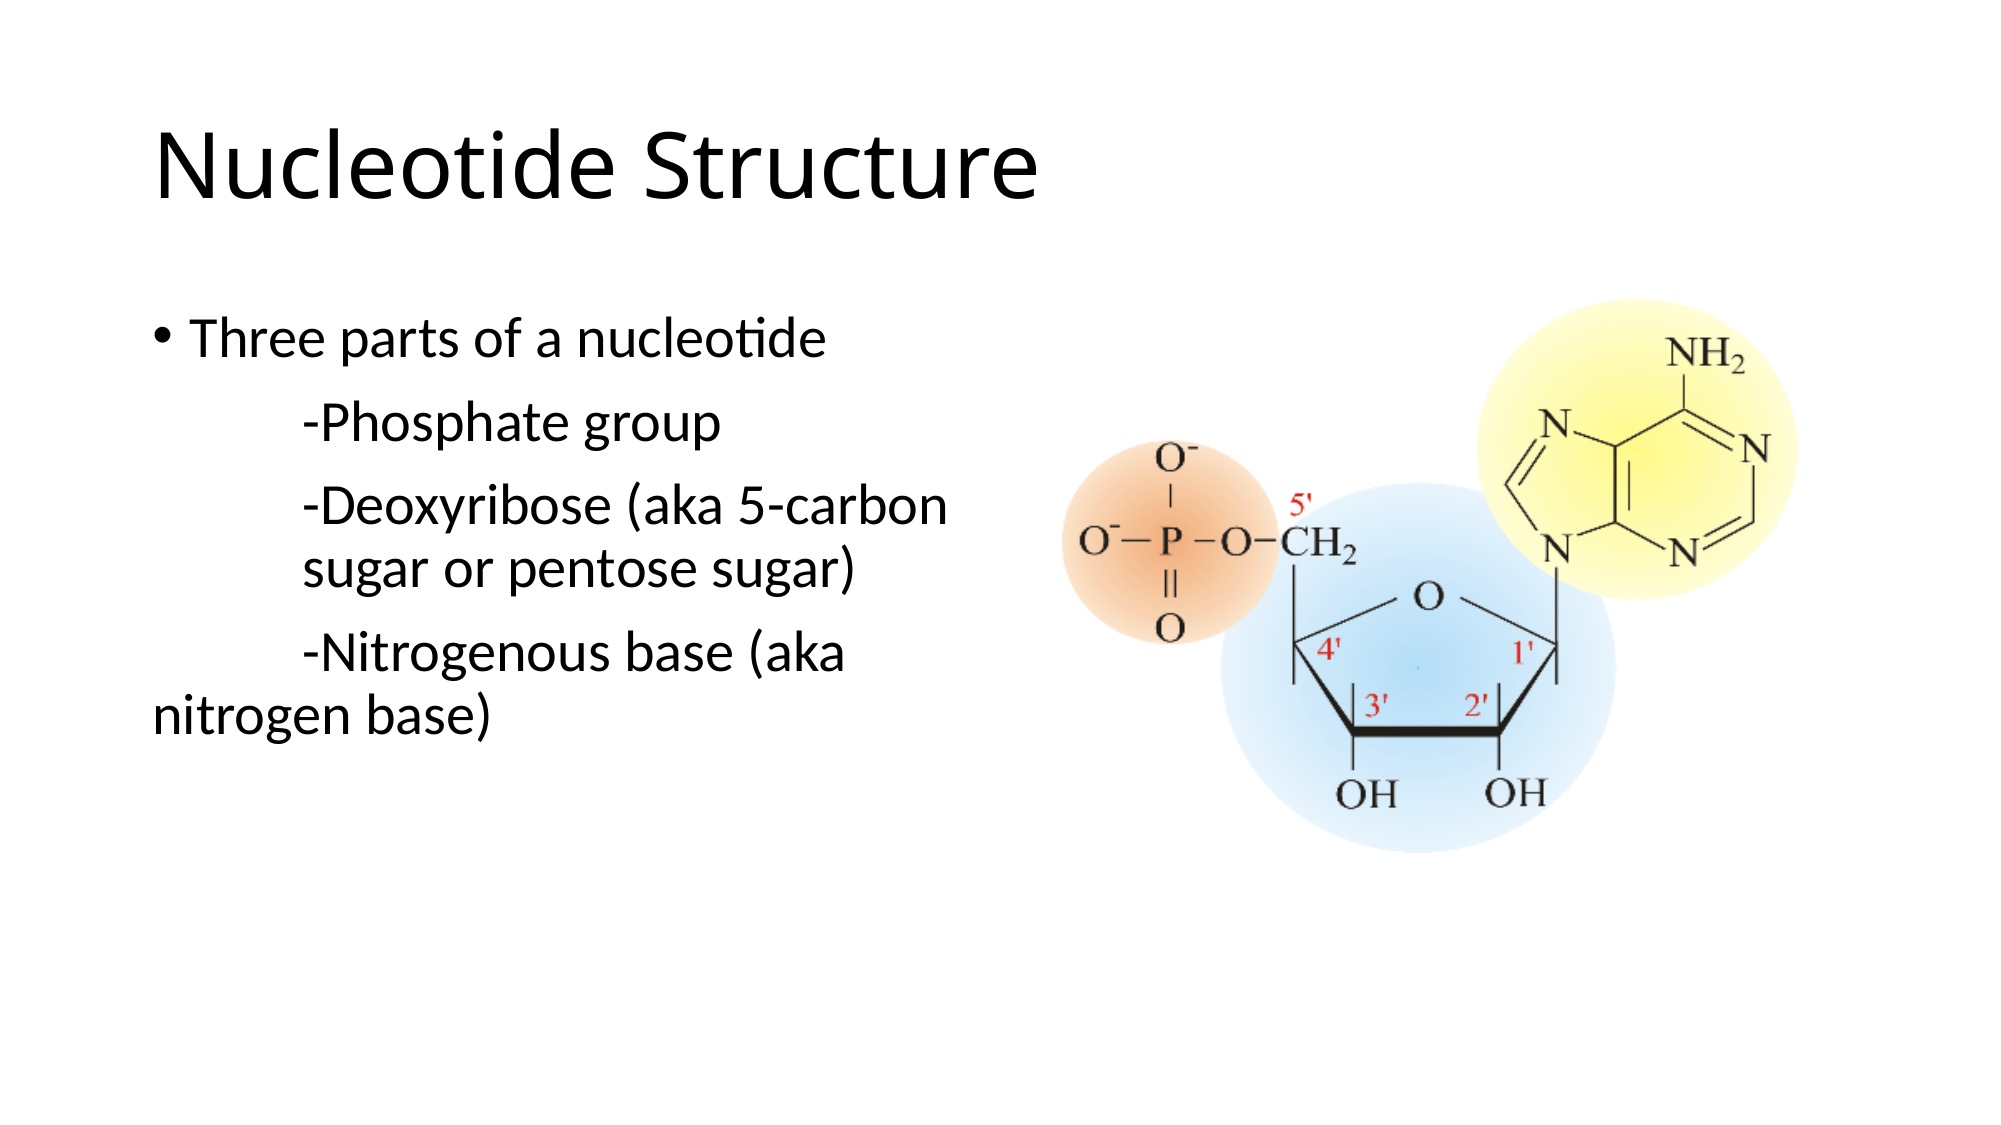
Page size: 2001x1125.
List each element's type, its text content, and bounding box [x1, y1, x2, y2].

list Three parts of a nucleotide -Phosphate group -Deoxyribose (aka 5-carbon sugar or pentose sugar) -Nitrogenous base (aka nitrogen base) [137, 299, 1048, 1014]
picture [1062, 299, 1798, 853]
title Nucleotide Structure [137, 59, 1863, 278]
